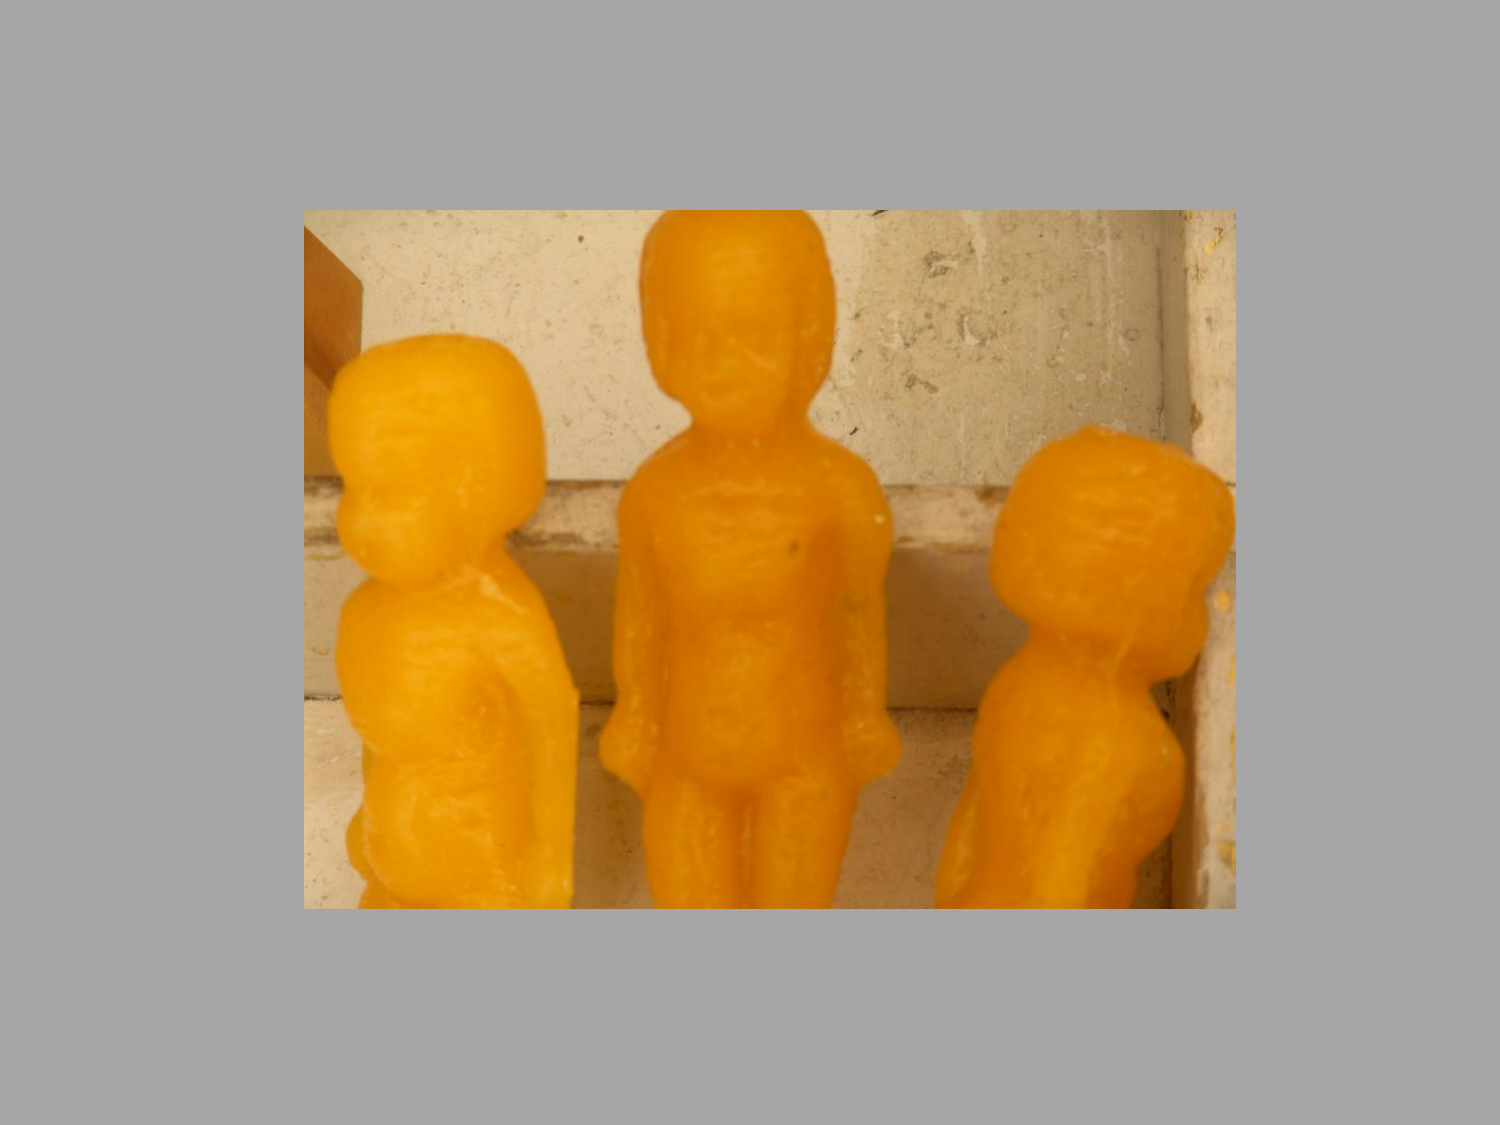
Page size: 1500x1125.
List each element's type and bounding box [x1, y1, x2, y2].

picture [304, 210, 1236, 910]
